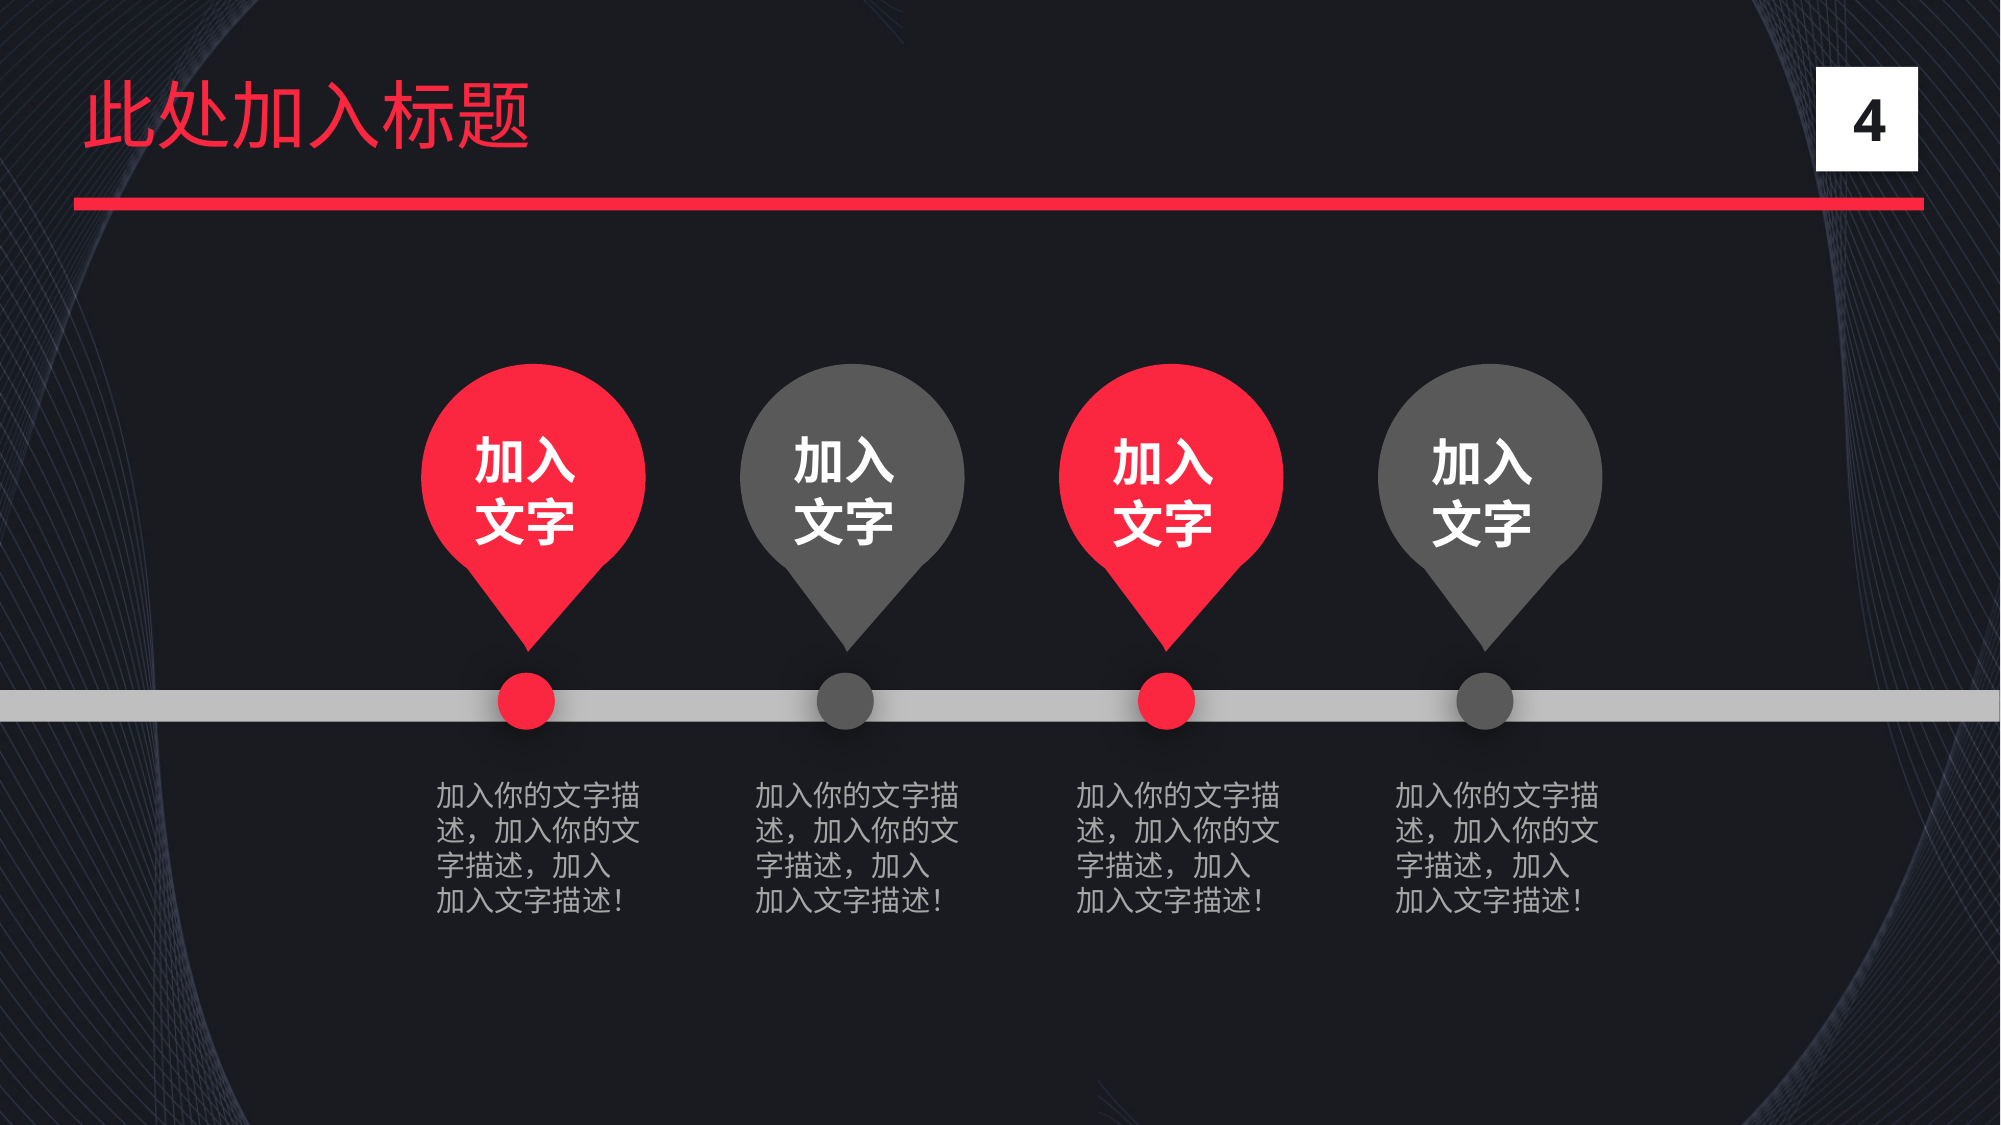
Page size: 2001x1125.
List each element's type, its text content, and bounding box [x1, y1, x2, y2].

text_box 加入你的文字描述，加入你的文字描述，加入 加入文字描述！ [740, 777, 998, 896]
text_box [0, 688, 473, 724]
text_box [446, 552, 621, 653]
text_box [1215, 688, 1432, 724]
text_box [765, 552, 940, 653]
text_box 加入 文字 [763, 421, 941, 552]
text_box [1405, 554, 1576, 653]
text_box [1086, 554, 1257, 653]
picture [0, 0, 2001, 1125]
text_box [1533, 688, 2000, 724]
text_box [814, 670, 876, 732]
text_box 加入 文字 [444, 421, 622, 552]
text_box [894, 688, 1114, 724]
text_box [419, 361, 648, 550]
text_box [1816, 66, 1919, 172]
text_box [495, 670, 557, 732]
text_box [1375, 361, 1605, 550]
text_box 4 [1841, 77, 1913, 159]
text_box [1056, 361, 1286, 550]
text_box [575, 688, 792, 724]
text_box 加入你的文字描述，加入你的文字描述，加入 加入文字描述！ [1380, 777, 1638, 896]
text_box [1454, 670, 1516, 732]
text_box 此处加入标题 [66, 60, 754, 177]
text_box 加入你的文字描述，加入你的文字描述，加入 加入文字描述！ [421, 777, 679, 896]
text_box 加入你的文字描述，加入你的文字描述，加入 加入文字描述！ [1061, 777, 1319, 896]
text_box [1135, 670, 1198, 732]
text_box 加入 文字 [1082, 423, 1260, 554]
text_box 加入 文字 [1401, 423, 1579, 554]
text_box [72, 195, 1926, 212]
text_box [738, 361, 967, 550]
